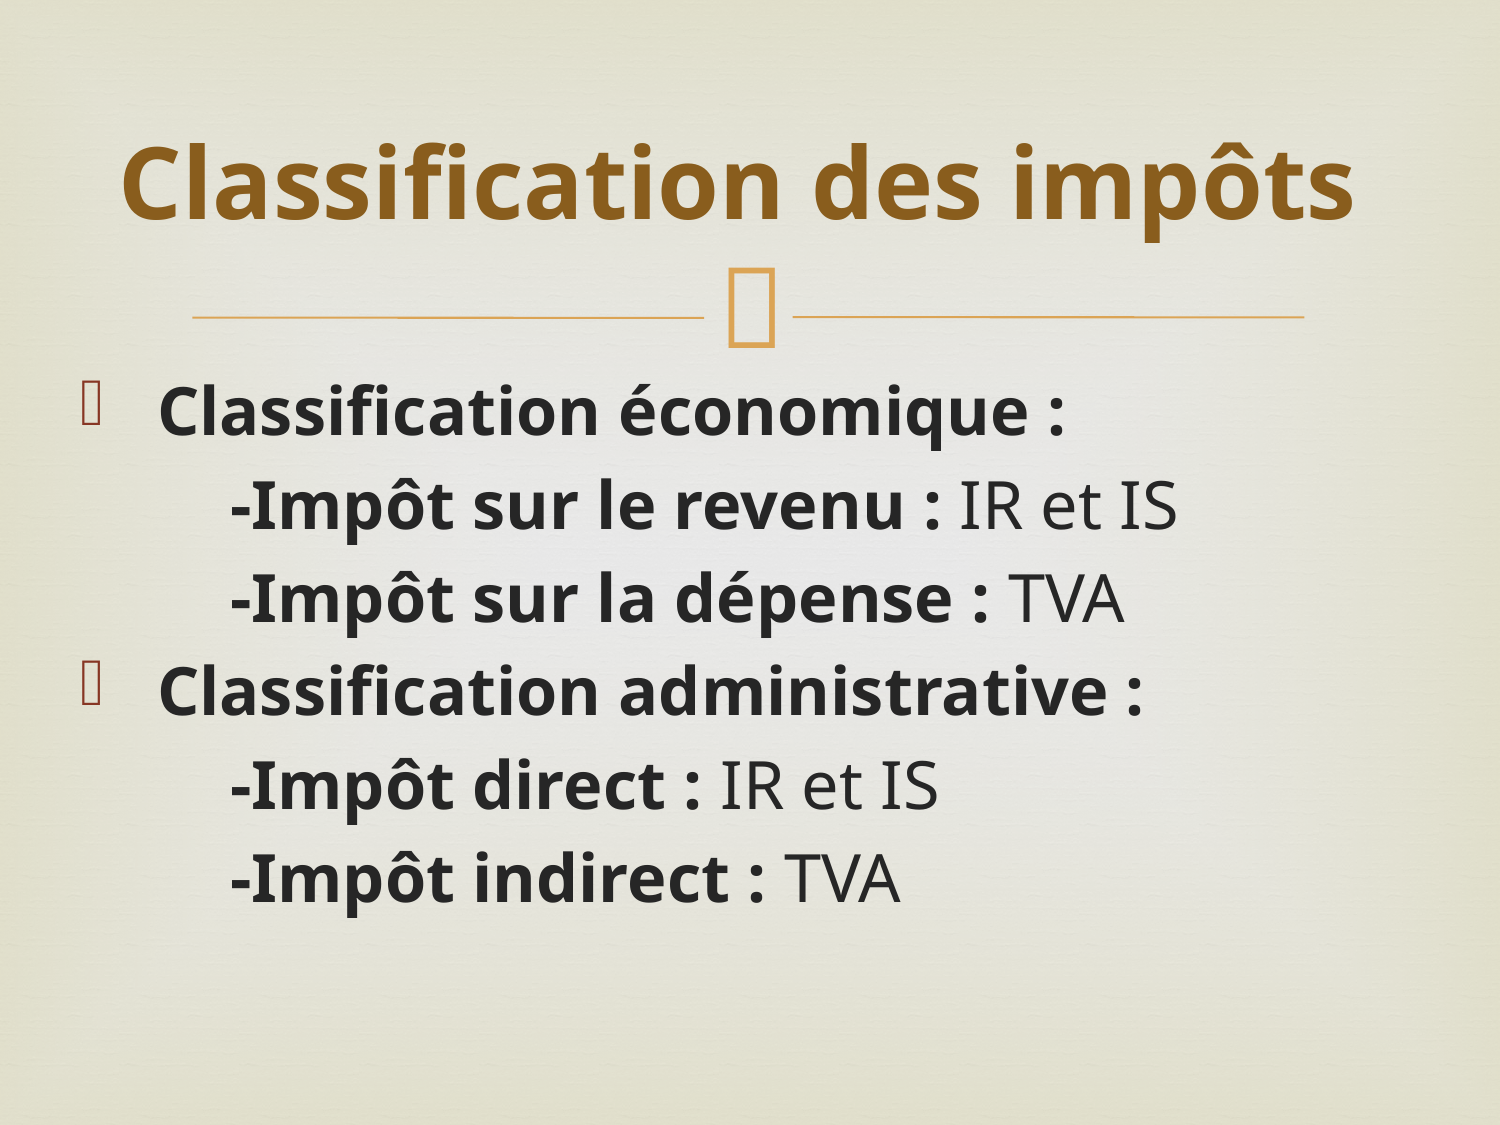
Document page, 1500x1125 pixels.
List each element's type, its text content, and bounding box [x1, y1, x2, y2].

text_box Classification économique : -Impôt sur le revenu : IR et IS -Impôt sur la dépense : TVA Classification administrative : -Impôt direct : IR et IS -Impôt indirect : TVA [64, 361, 1453, 1083]
title Classification des impôts [41, 93, 1436, 267]
